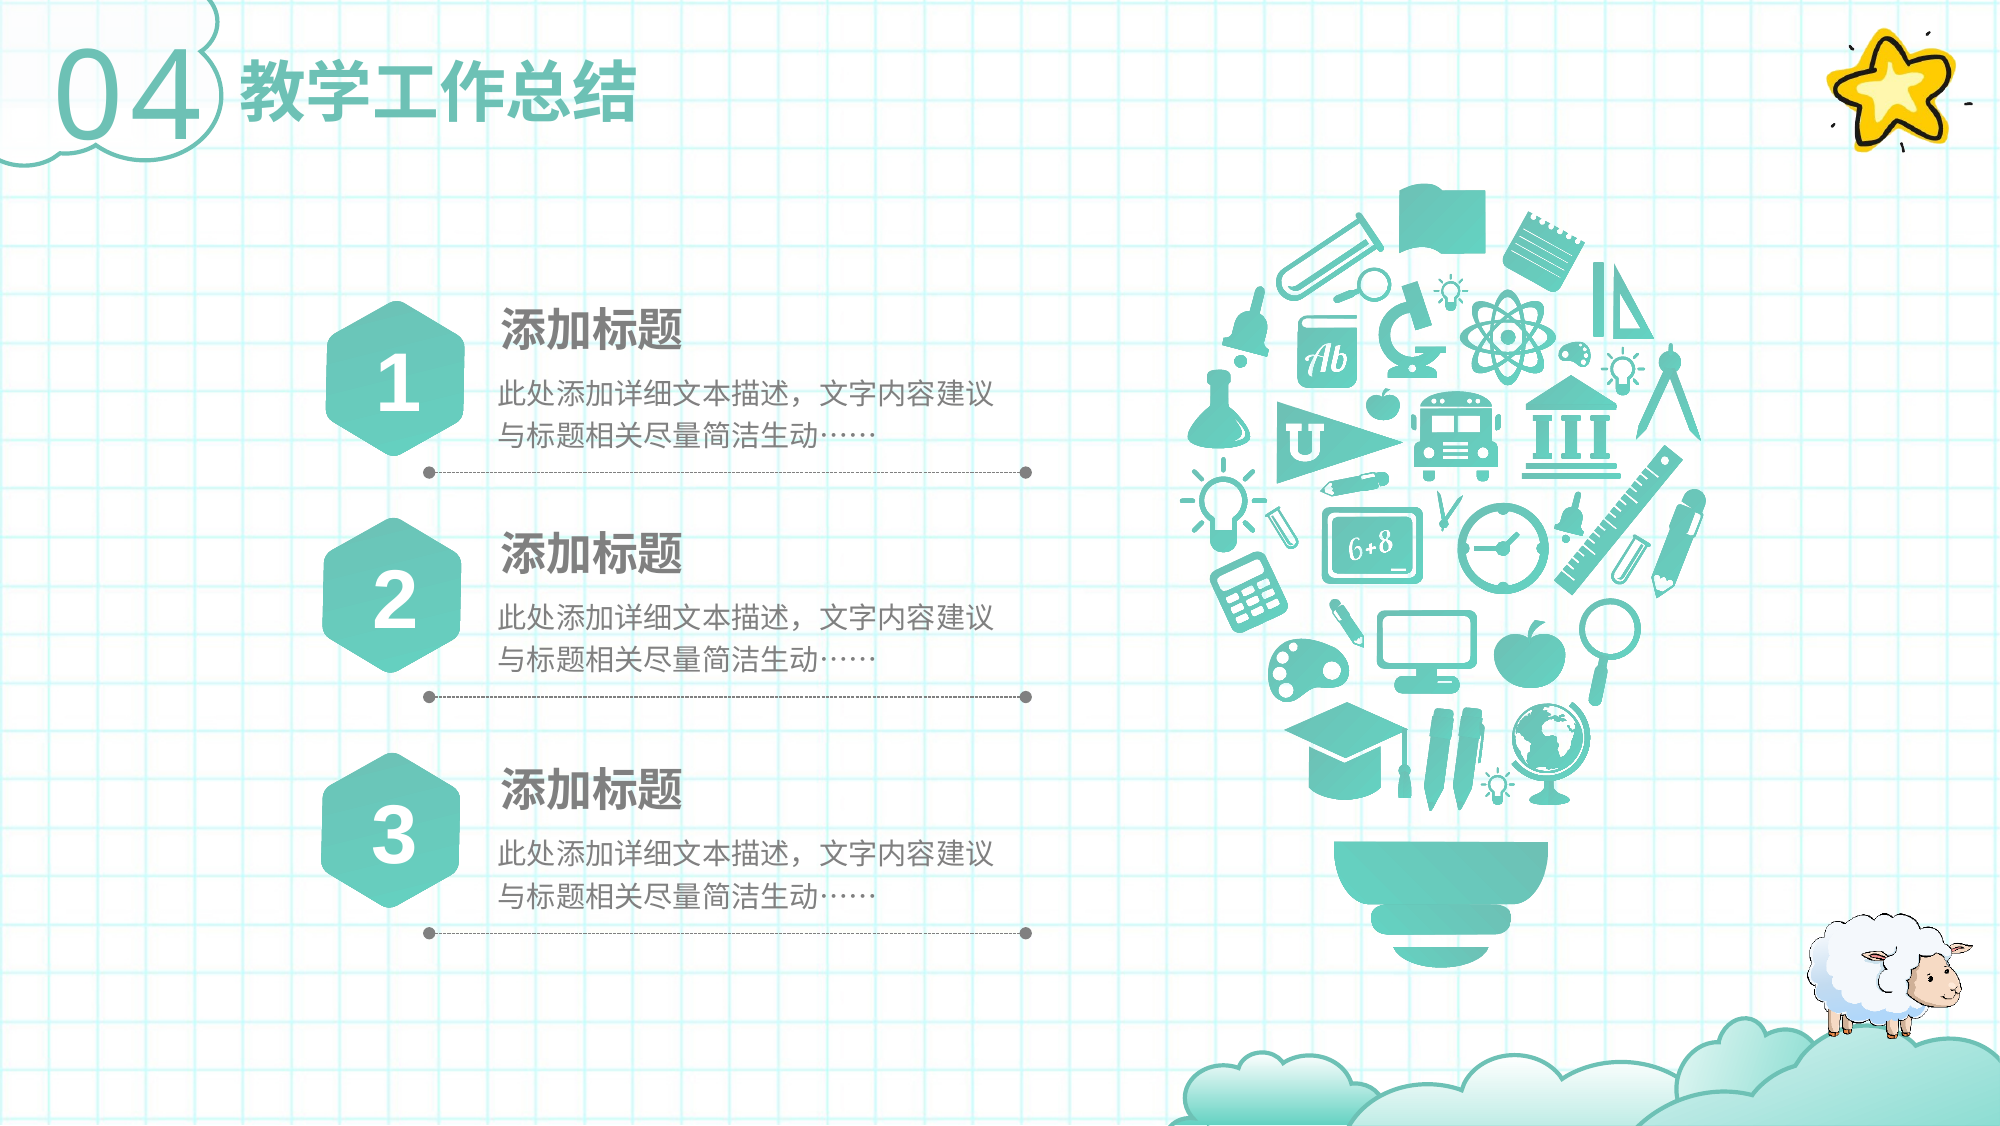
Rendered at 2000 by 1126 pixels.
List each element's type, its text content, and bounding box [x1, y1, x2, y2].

text_box 添加标题 [485, 753, 699, 821]
text_box 1 [360, 320, 423, 436]
text_box [0, 0, 211, 8]
text_box 3 [356, 772, 419, 888]
text_box 2 [357, 537, 420, 653]
picture [0, 0, 2000, 1125]
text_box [1179, 174, 1708, 968]
text_box [322, 517, 462, 673]
text_box 此处添加详细文本描述，文字内容建议与标题相关尽量简洁生动…… [482, 821, 1026, 921]
text_box 04 [0, 14, 274, 165]
text_box [321, 752, 460, 908]
text_box [325, 301, 465, 456]
text_box 添加标题 [485, 292, 699, 360]
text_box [0, 10, 214, 14]
text_box 此处添加详细文本描述，文字内容建议与标题相关尽量简洁生动…… [482, 360, 1026, 460]
text_box 此处添加详细文本描述，文字内容建议与标题相关尽量简洁生动…… [482, 585, 1026, 684]
text_box 添加标题 [485, 517, 699, 585]
